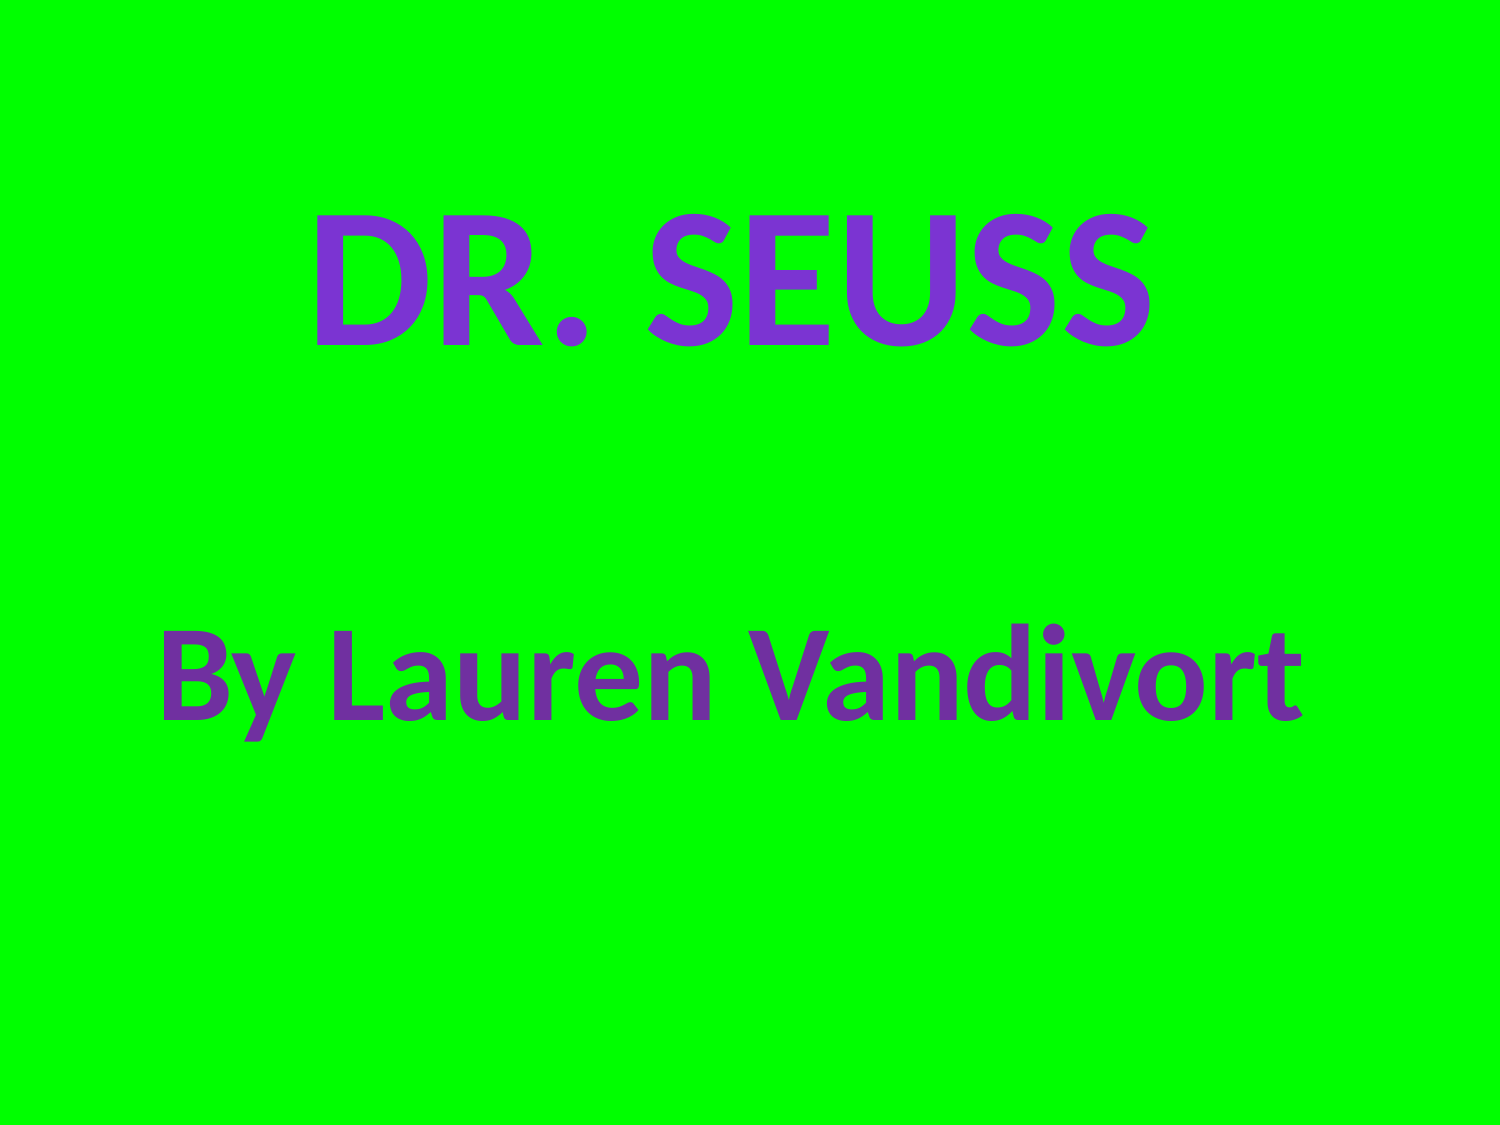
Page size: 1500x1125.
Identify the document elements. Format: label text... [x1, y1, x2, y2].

text_box Dr. Seuss [199, 137, 1263, 393]
text_box By Lauren Vandivort [112, 575, 1350, 755]
